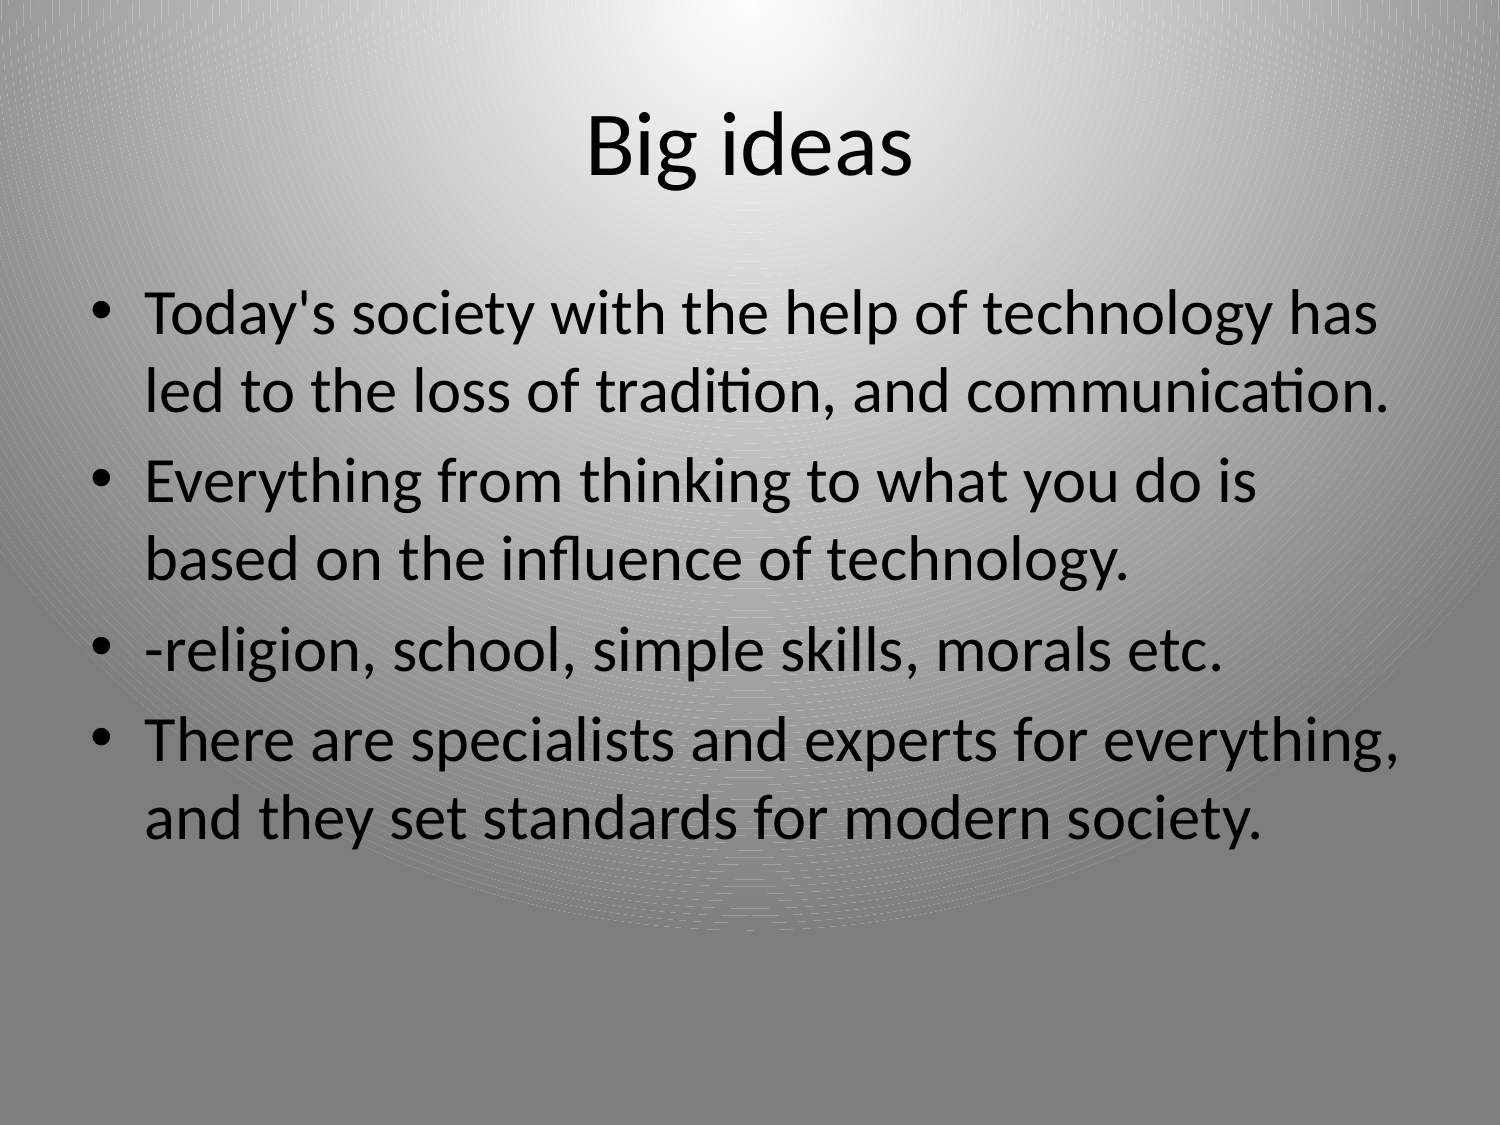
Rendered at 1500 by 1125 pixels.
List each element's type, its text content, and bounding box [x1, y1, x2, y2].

list Today's society with the help of technology has led to the loss of tradition, and communication. Everything from thinking to what you do is based on the influence of technology. -religion, school, simple skills, morals etc. There are specialists and experts for everything, and they set standards for modern society. [75, 262, 1425, 1005]
title Big ideas [75, 45, 1425, 233]
